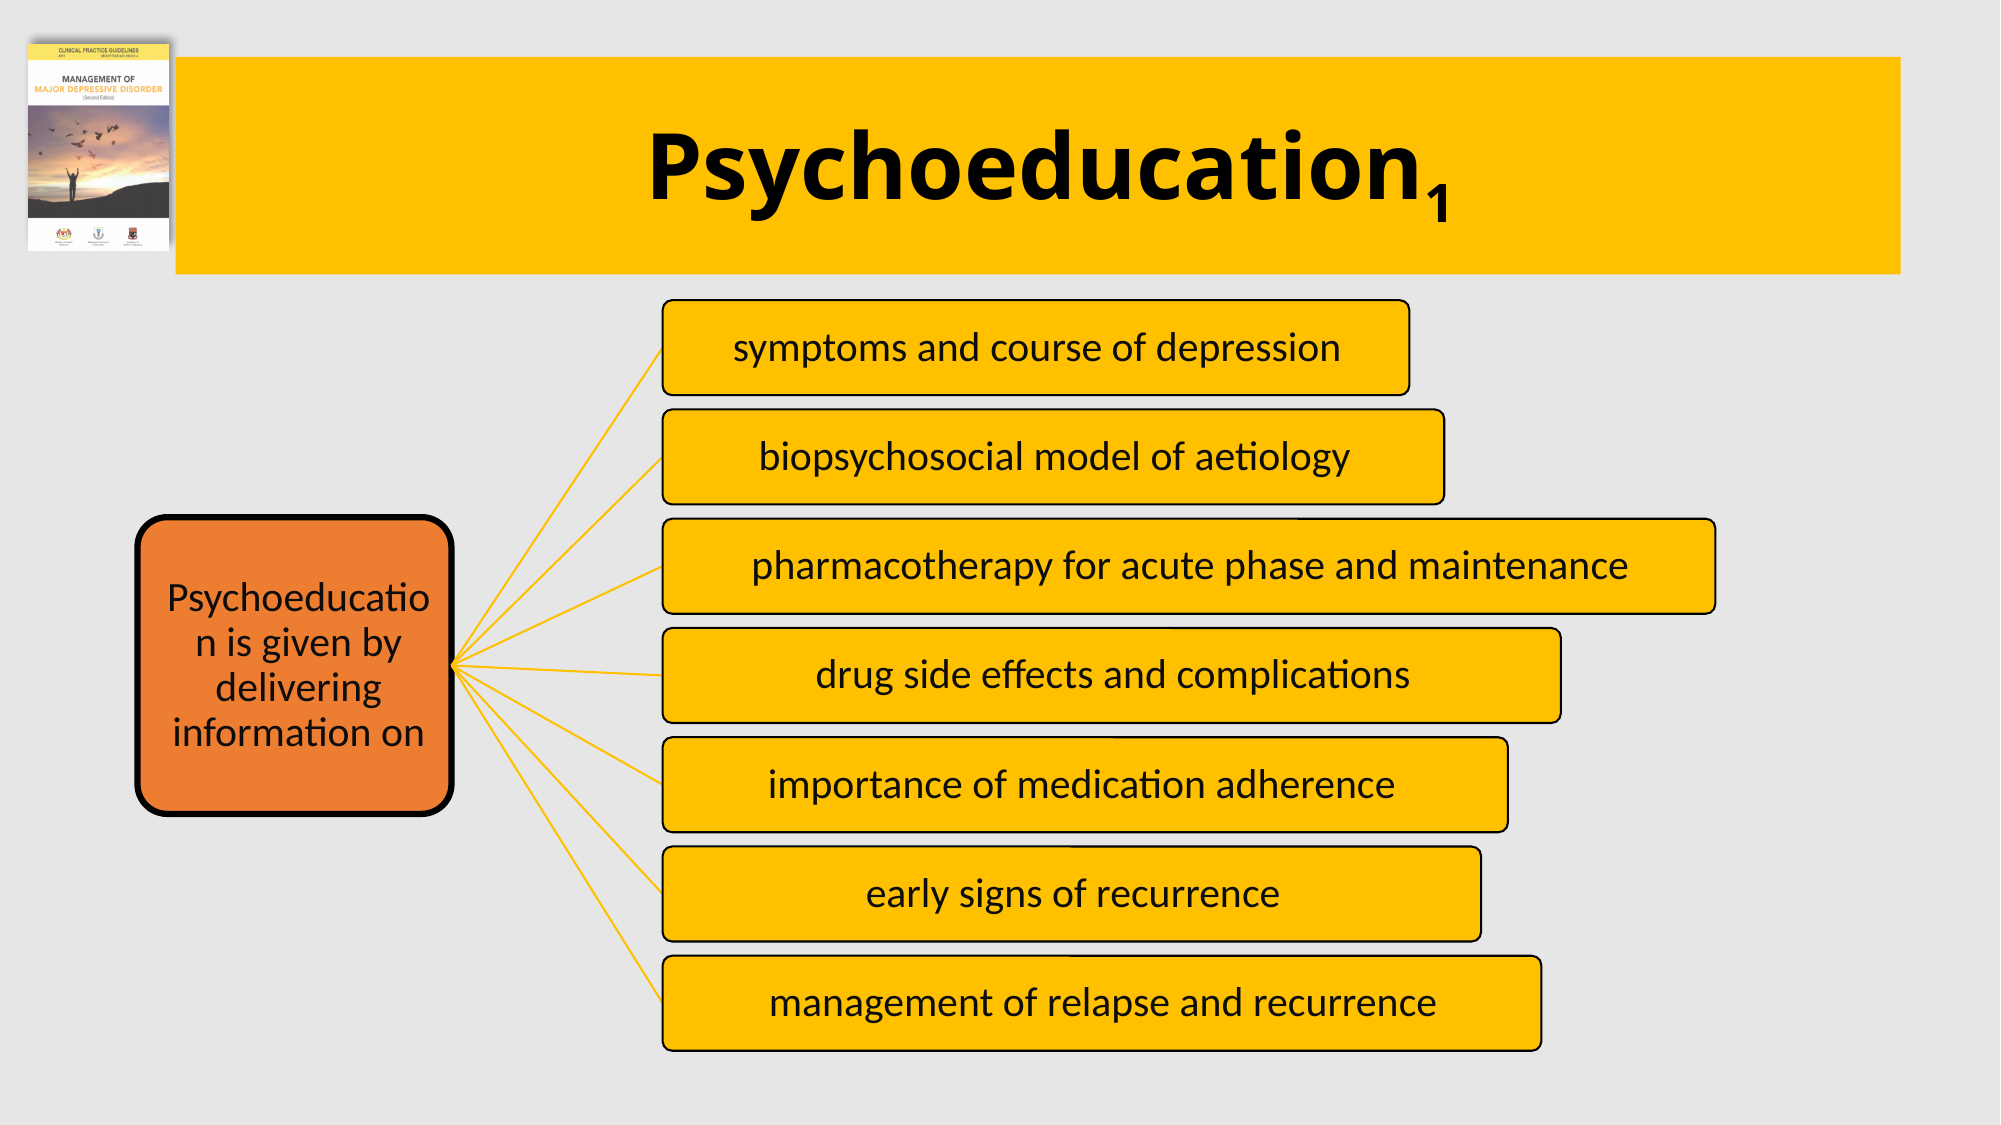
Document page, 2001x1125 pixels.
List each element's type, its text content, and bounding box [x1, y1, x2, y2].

picture [28, 44, 169, 251]
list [137, 299, 1851, 1052]
title Psychoeducation1 [175, 56, 1901, 275]
